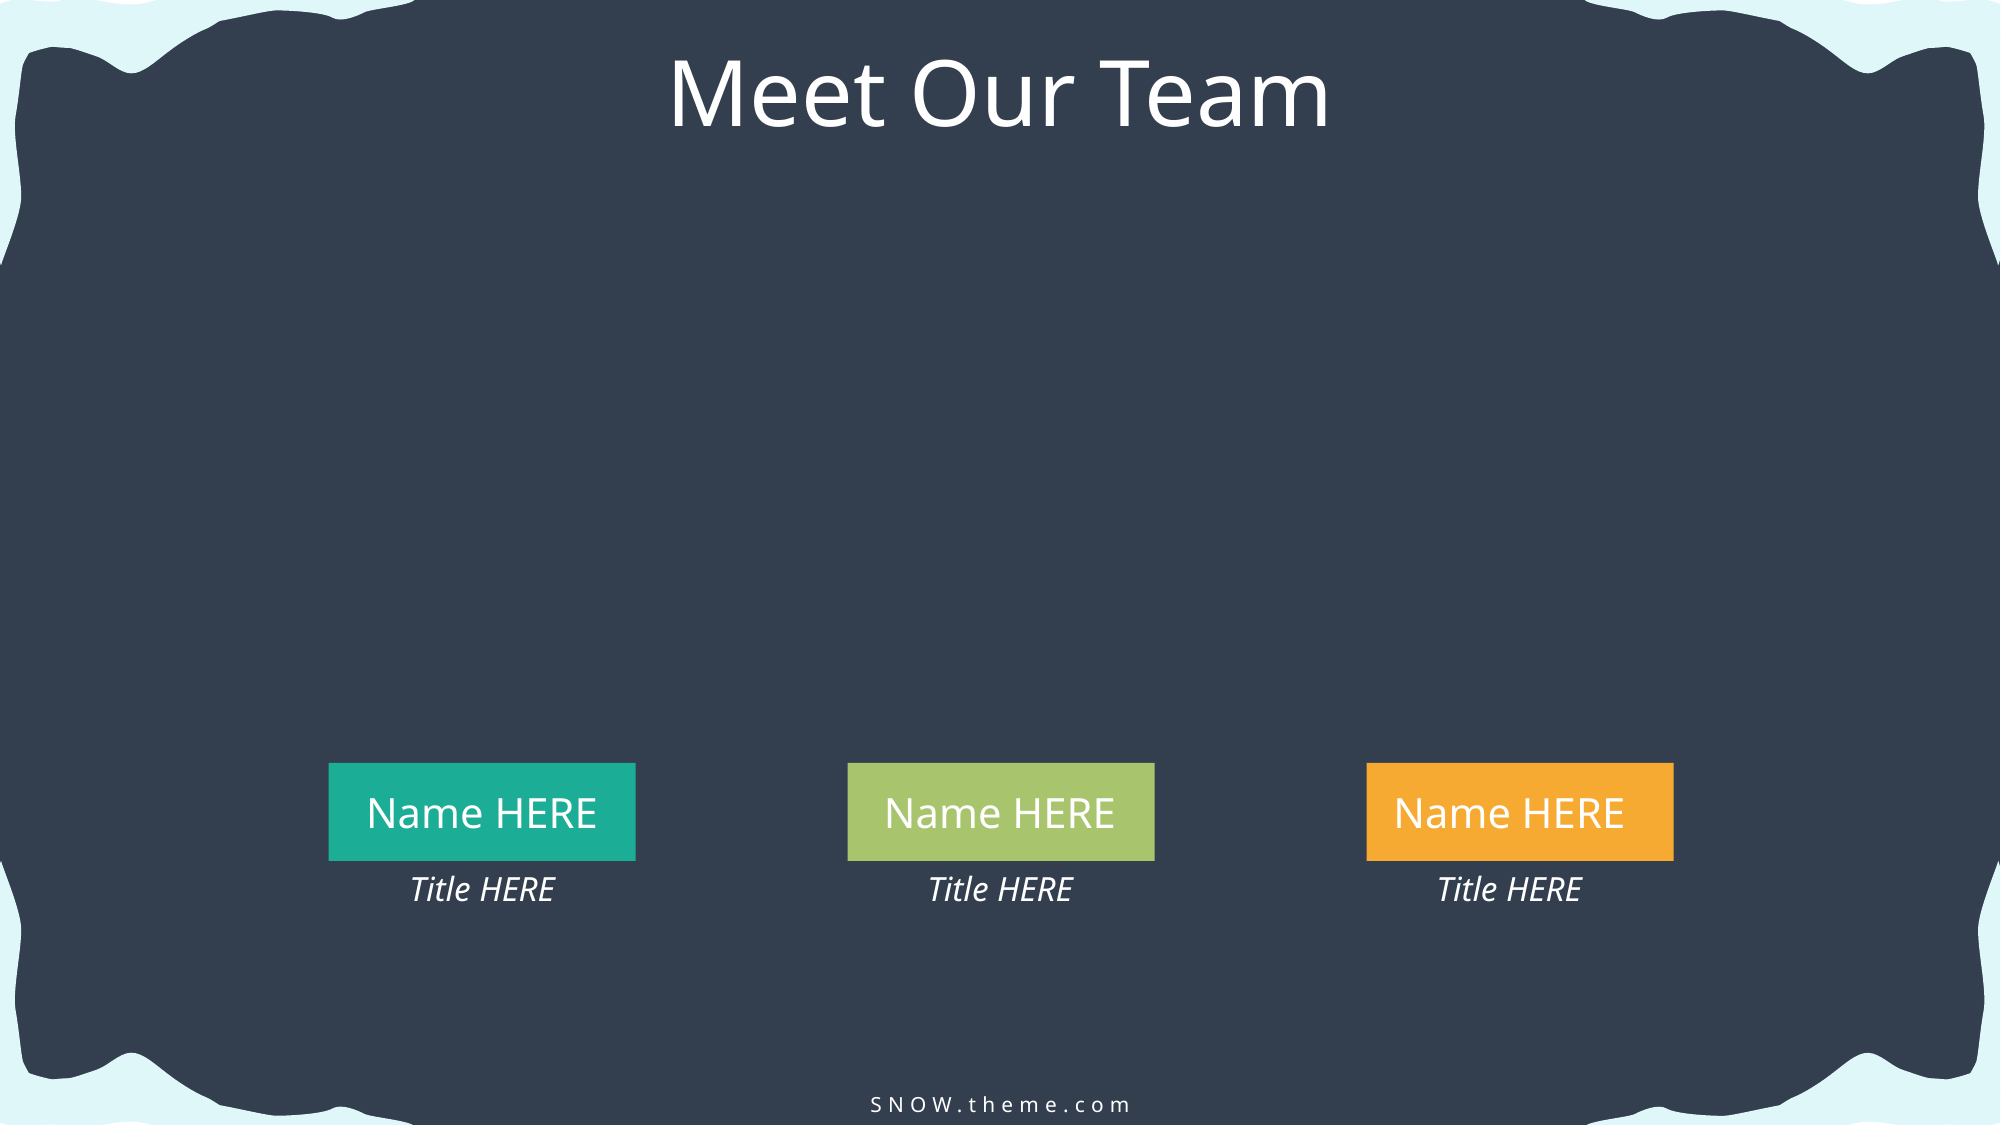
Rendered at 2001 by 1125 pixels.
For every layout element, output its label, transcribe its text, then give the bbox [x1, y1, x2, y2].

text_box Name HERE [1378, 812, 1641, 844]
text_box Meet Our Team [651, 27, 1349, 153]
picture [1310, 314, 1730, 812]
text_box [1366, 812, 1675, 862]
text_box [847, 812, 1156, 862]
text_box Title HERE [394, 860, 570, 916]
text_box Name HERE [869, 812, 1131, 844]
text_box Name HERE [351, 812, 613, 844]
picture [272, 314, 692, 812]
text_box Title HERE [1421, 860, 1597, 916]
text_box Title HERE [912, 860, 1088, 916]
text_box [328, 812, 637, 862]
picture [791, 314, 1211, 812]
